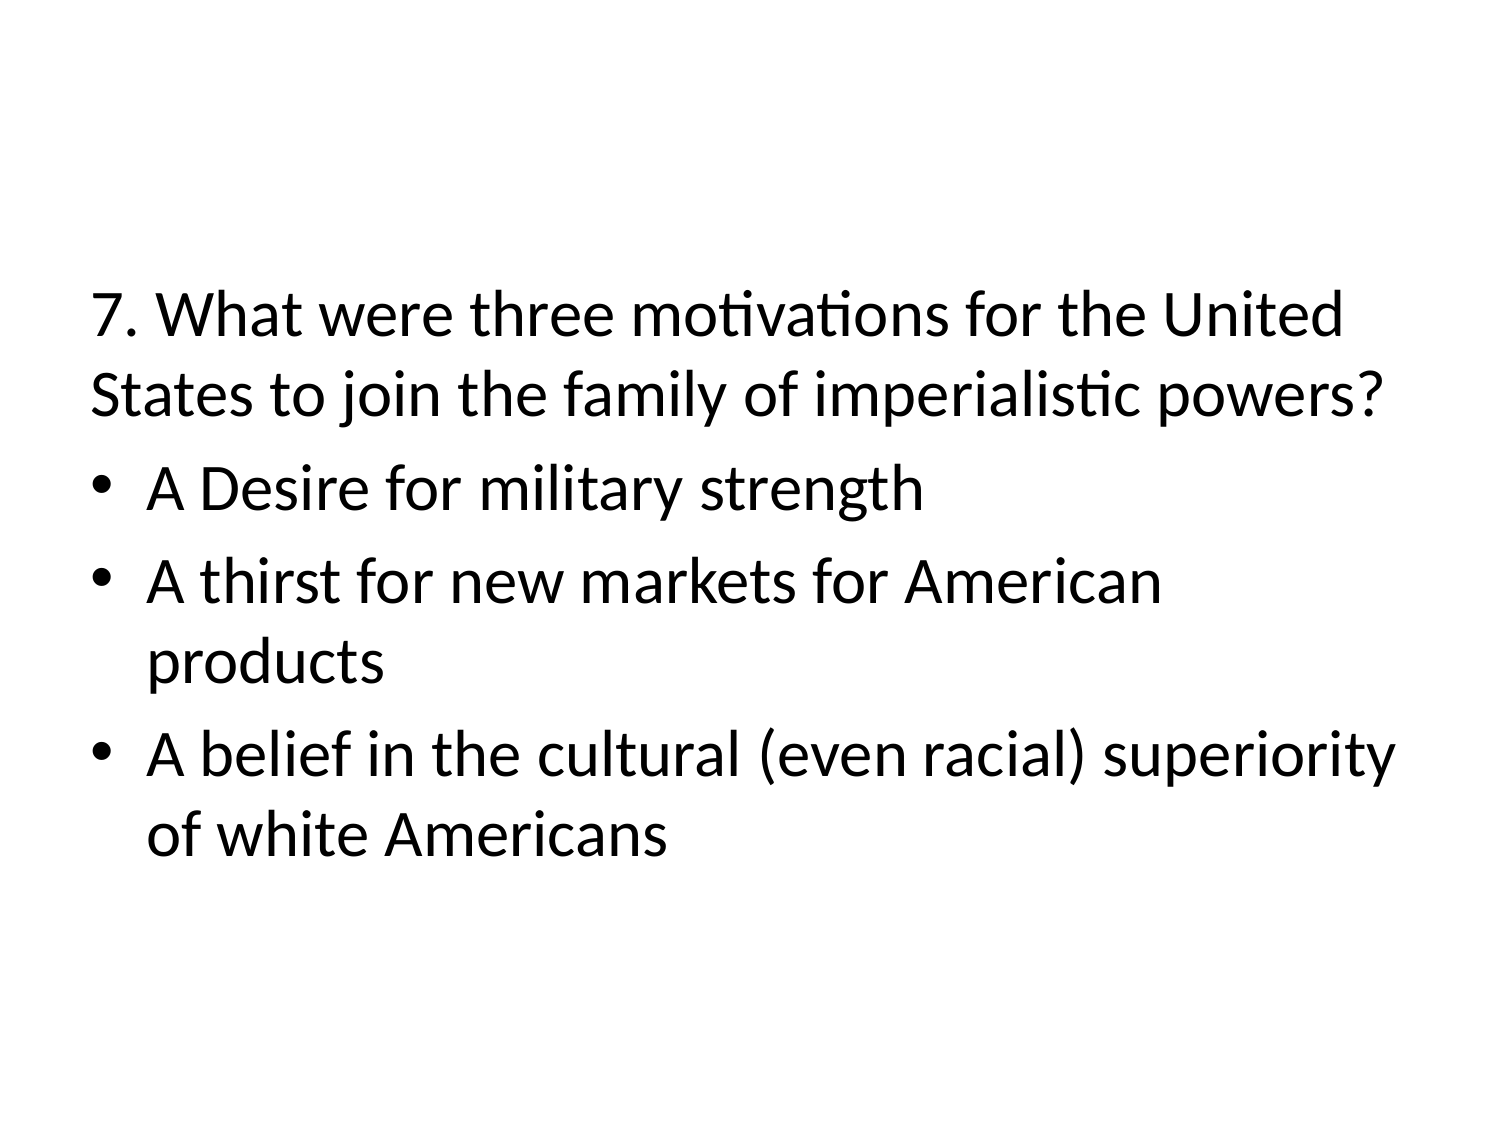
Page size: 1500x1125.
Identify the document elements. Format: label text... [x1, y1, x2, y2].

list 7. What were three motivations for the United States to join the family of imperialistic powers? A Desire for military strength A thirst for new markets for American products A belief in the cultural (even racial) superiority of white Americans [75, 262, 1425, 1005]
